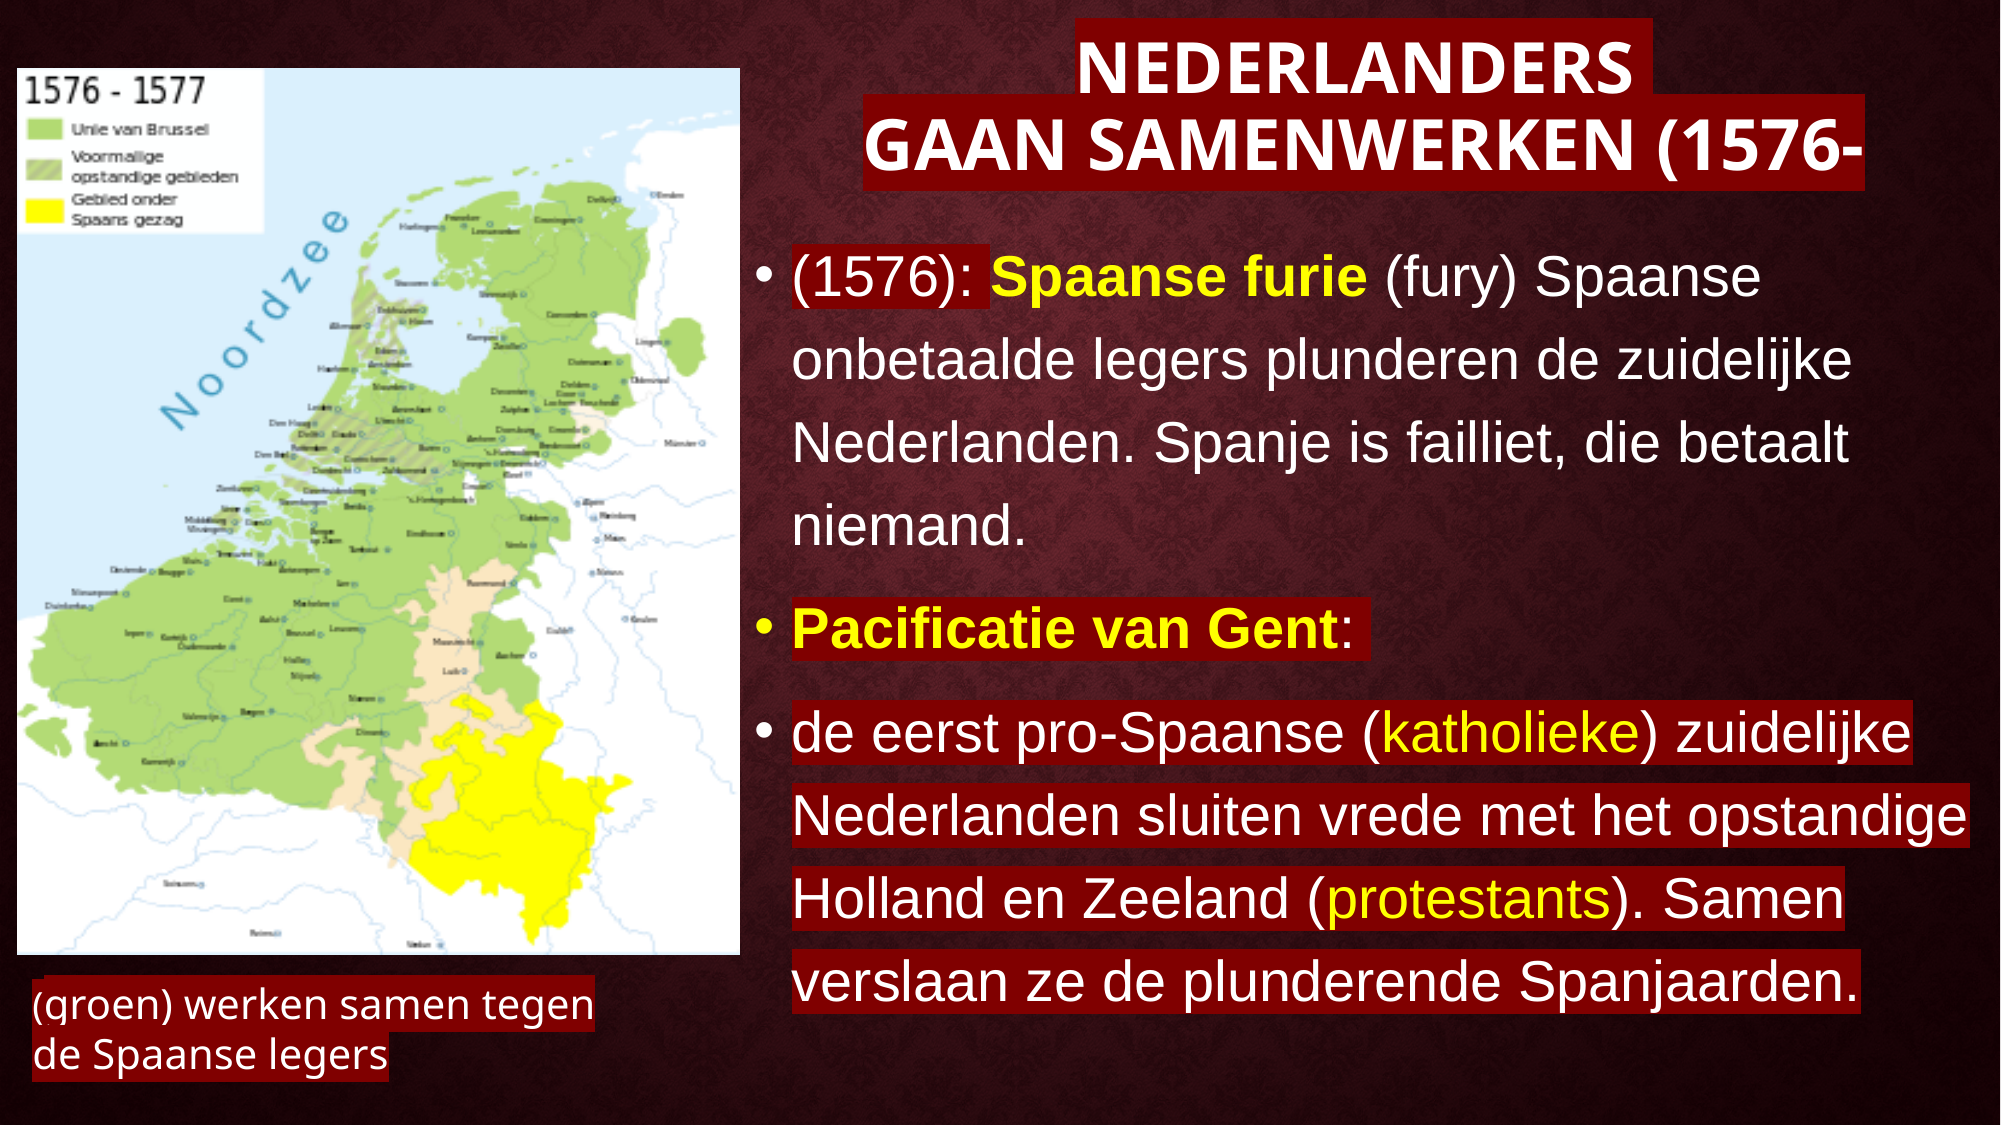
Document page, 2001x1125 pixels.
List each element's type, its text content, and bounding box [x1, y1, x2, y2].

list (1576): Spaanse furie (fury) Spaanse onbetaalde legers plunderen de zuidelijke Nederlanden. Spanje is failliet, die betaalt niemand. Pacificatie van Gent: de eerst pro-Spaanse (katholieke) zuidelijke Nederlanden sluiten vrede met het opstandige Holland en Zeeland (protestants). Samen verslaan ze de plunderende Spanjaarden. [739, 217, 2000, 1104]
text_box (groen) werken samen tegen de Spaanse legers [17, 970, 615, 1085]
title Nederlanders gaan samenwerken (1576- [739, 0, 1989, 217]
picture [17, 67, 741, 956]
